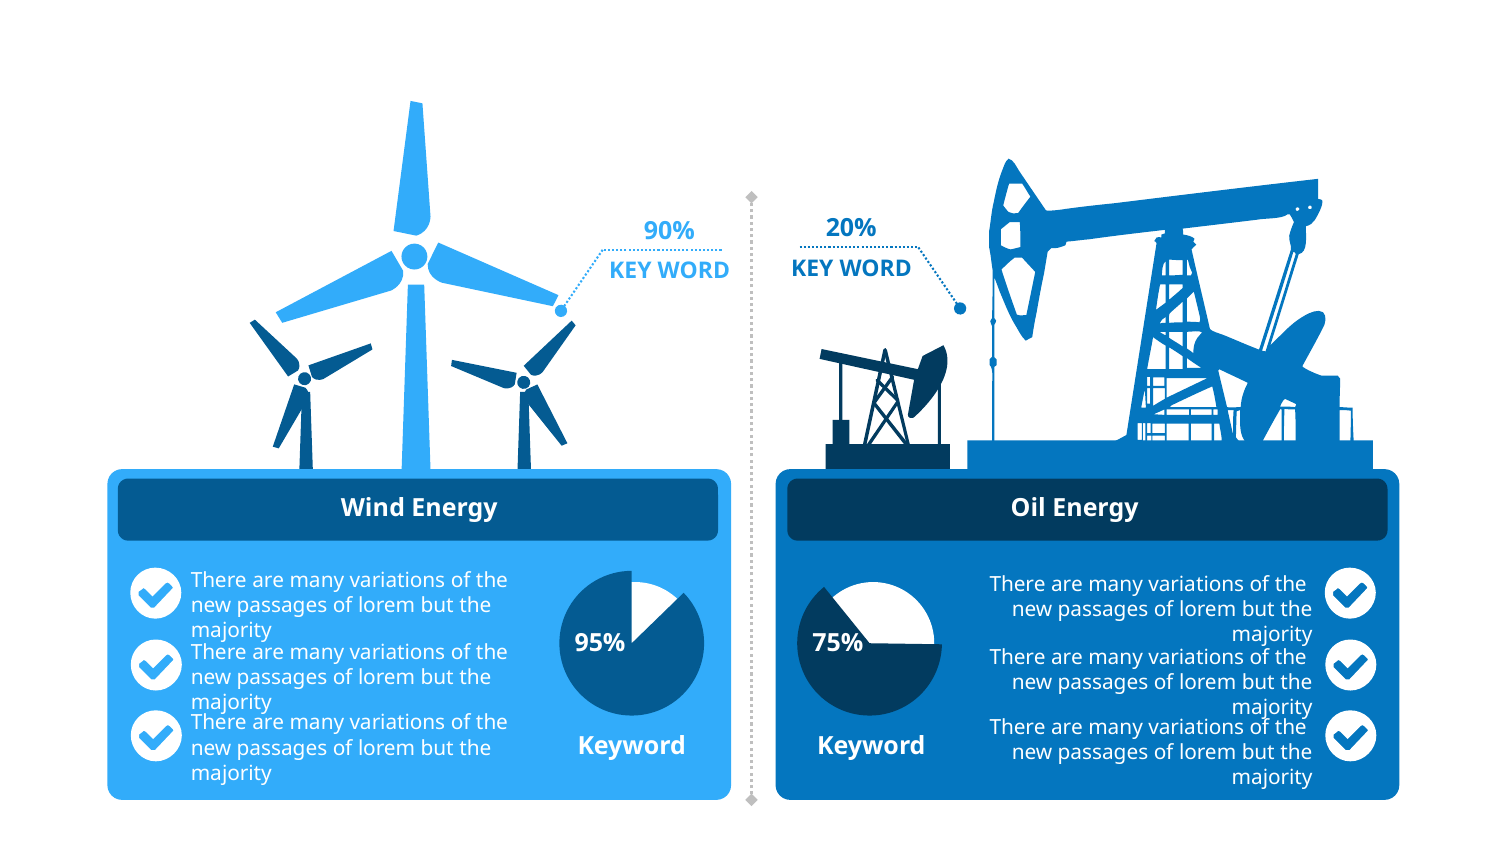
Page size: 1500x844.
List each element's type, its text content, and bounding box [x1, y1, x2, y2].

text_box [825, 318, 959, 470]
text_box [967, 158, 1374, 479]
text_box [1325, 710, 1377, 762]
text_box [787, 478, 1388, 541]
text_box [796, 570, 943, 716]
text_box Keyword [816, 729, 926, 760]
text_box [130, 567, 182, 619]
text_box [1325, 639, 1377, 691]
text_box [559, 570, 705, 716]
text_box [105, 466, 734, 802]
text_box Keyword [577, 729, 687, 760]
text_box There are many variations of the new passages of lorem but the majority [190, 638, 547, 709]
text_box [450, 310, 581, 476]
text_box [231, 320, 357, 476]
text_box [130, 639, 182, 691]
text_box [1324, 567, 1376, 619]
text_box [791, 211, 961, 309]
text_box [560, 213, 730, 312]
text_box There are many variations of the new passages of lorem but the majority [956, 643, 1313, 713]
text_box There are many variations of the new passages of lorem but the majority [956, 571, 1313, 643]
text_box There are many variations of the new passages of lorem but the majority [956, 713, 1313, 789]
text_box [130, 710, 182, 762]
text_box [773, 466, 1402, 802]
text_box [117, 478, 719, 541]
text_box There are many variations of the new passages of lorem but the majority [190, 709, 547, 785]
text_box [260, 128, 519, 476]
text_box There are many variations of the new passages of lorem but the majority [190, 566, 547, 638]
